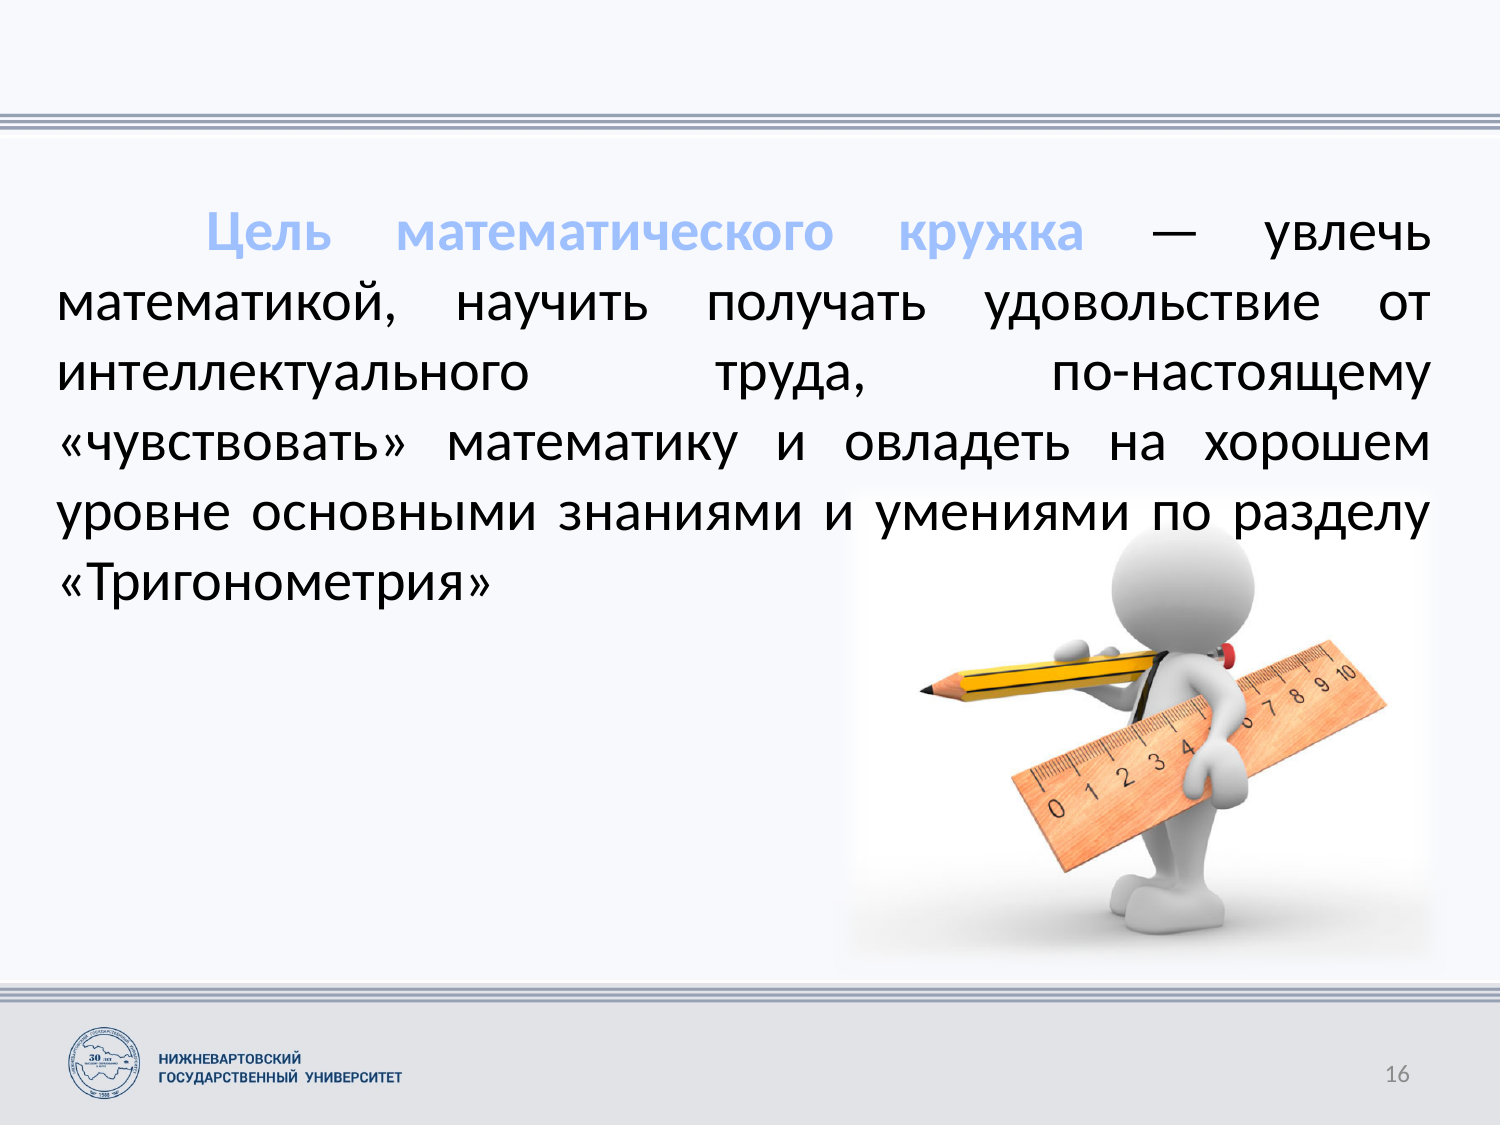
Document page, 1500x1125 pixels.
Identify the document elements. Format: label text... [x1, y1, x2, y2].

picture [0, 0, 1500, 1125]
text_box Цель математического кружка — увлечь математикой, научить получать удовольствие от интеллектуального труда, по-настоящему «чувствовать» математику и овладеть на хорошем уровне основными знаниями и умениями по разделу «Тригонометрия» [41, 184, 1447, 620]
slide_number 16 [1074, 1042, 1425, 1103]
